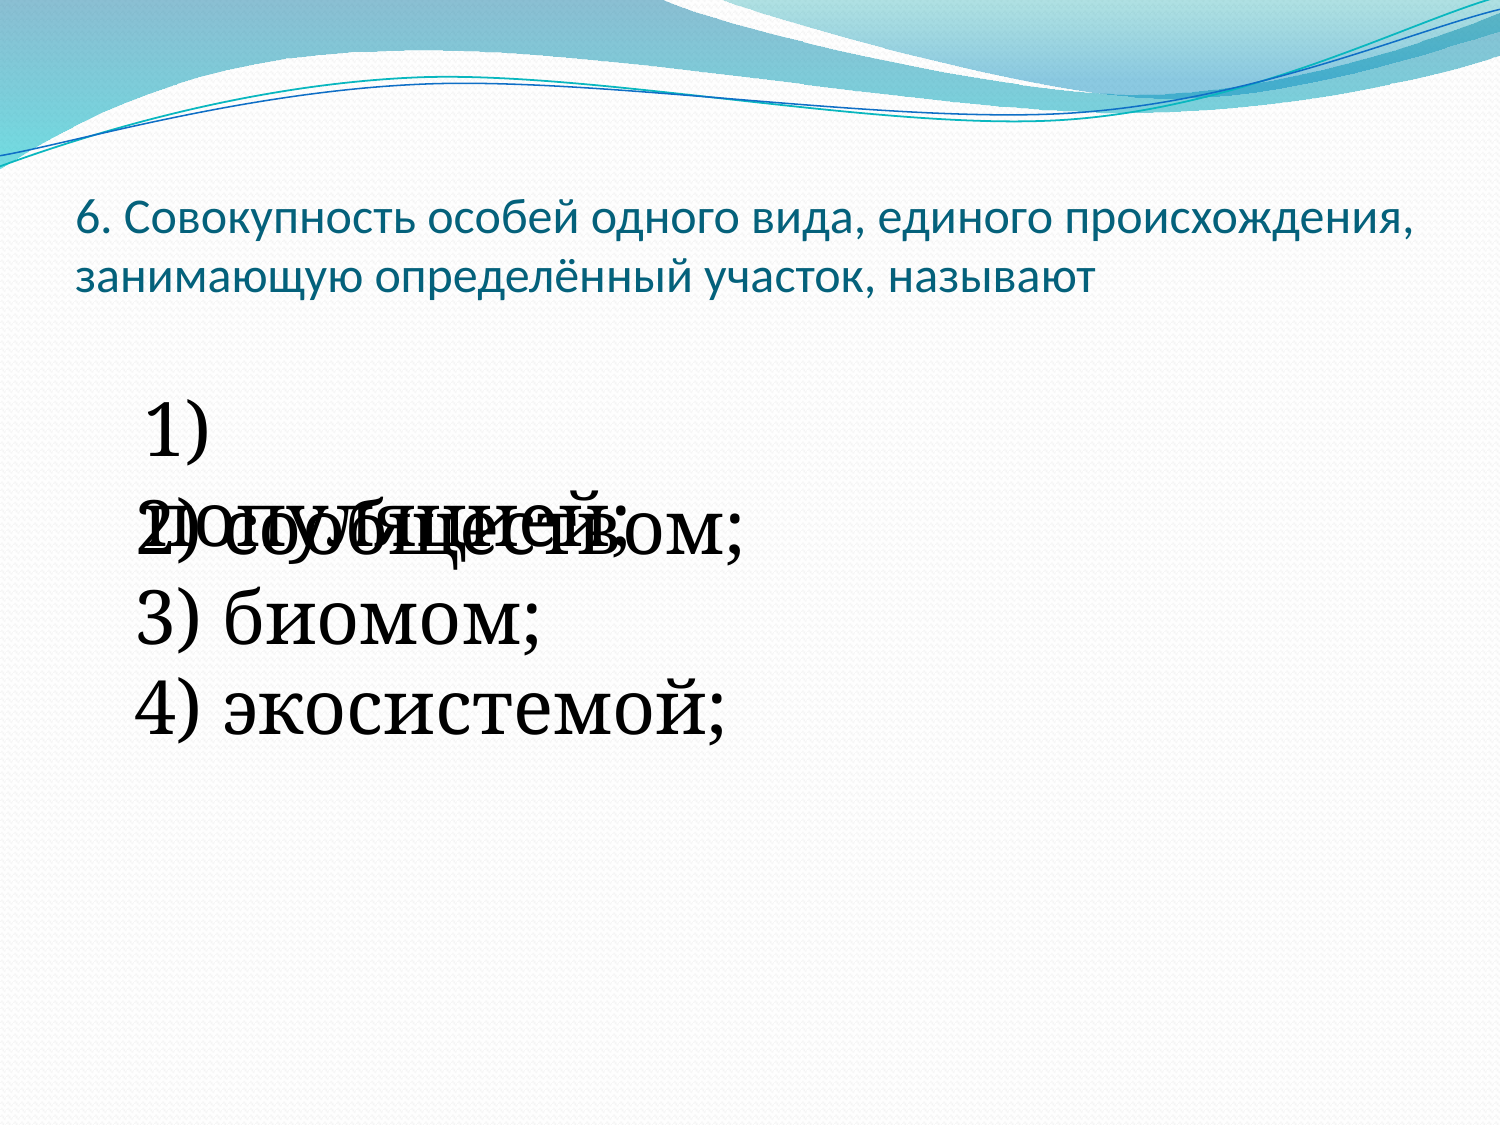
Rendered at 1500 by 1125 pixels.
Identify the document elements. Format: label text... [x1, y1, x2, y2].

list 2) сообществом; 3) биомом; 4) экосистемой; [75, 317, 1425, 786]
title 6. Совокупность особей одного вида, единого происхождения, занимающую определённый участок, называют [75, 115, 1425, 303]
text_box 1) популяцией; [128, 374, 718, 570]
